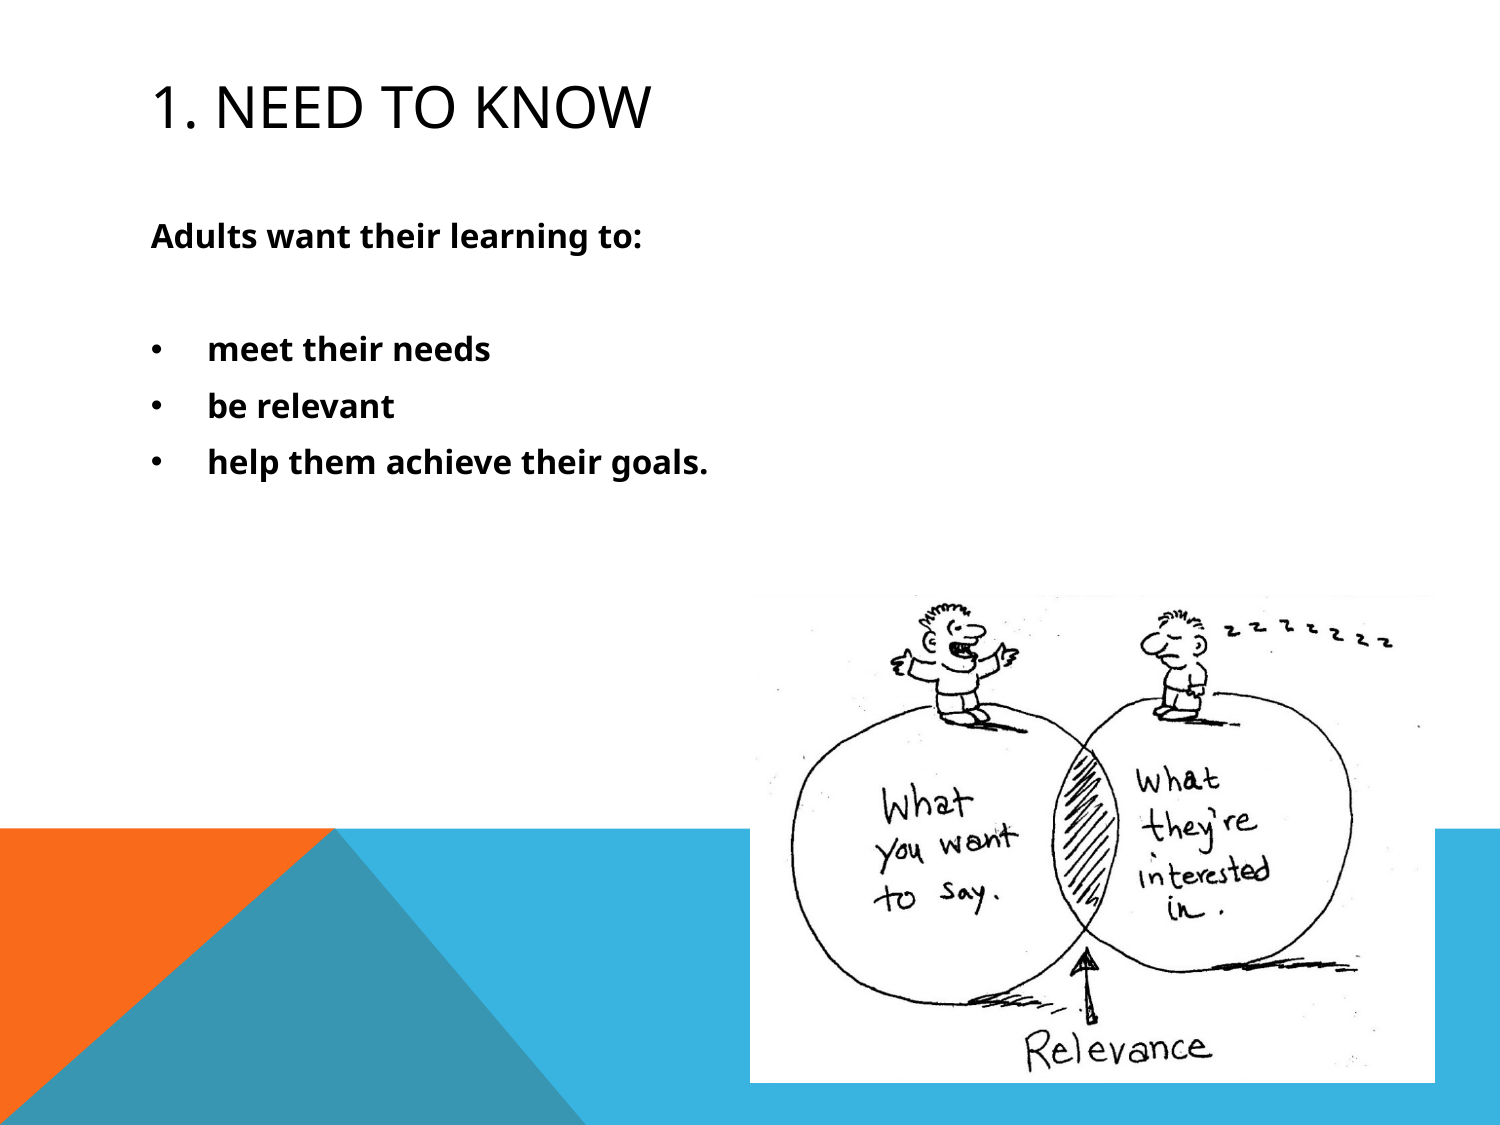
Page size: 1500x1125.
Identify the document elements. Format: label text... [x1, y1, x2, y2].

list Adults want their learning to: meet their needs be relevant help them achieve their goals. [135, 208, 1370, 796]
title 1. Need to know [135, 60, 1369, 150]
picture [749, 595, 1435, 1083]
